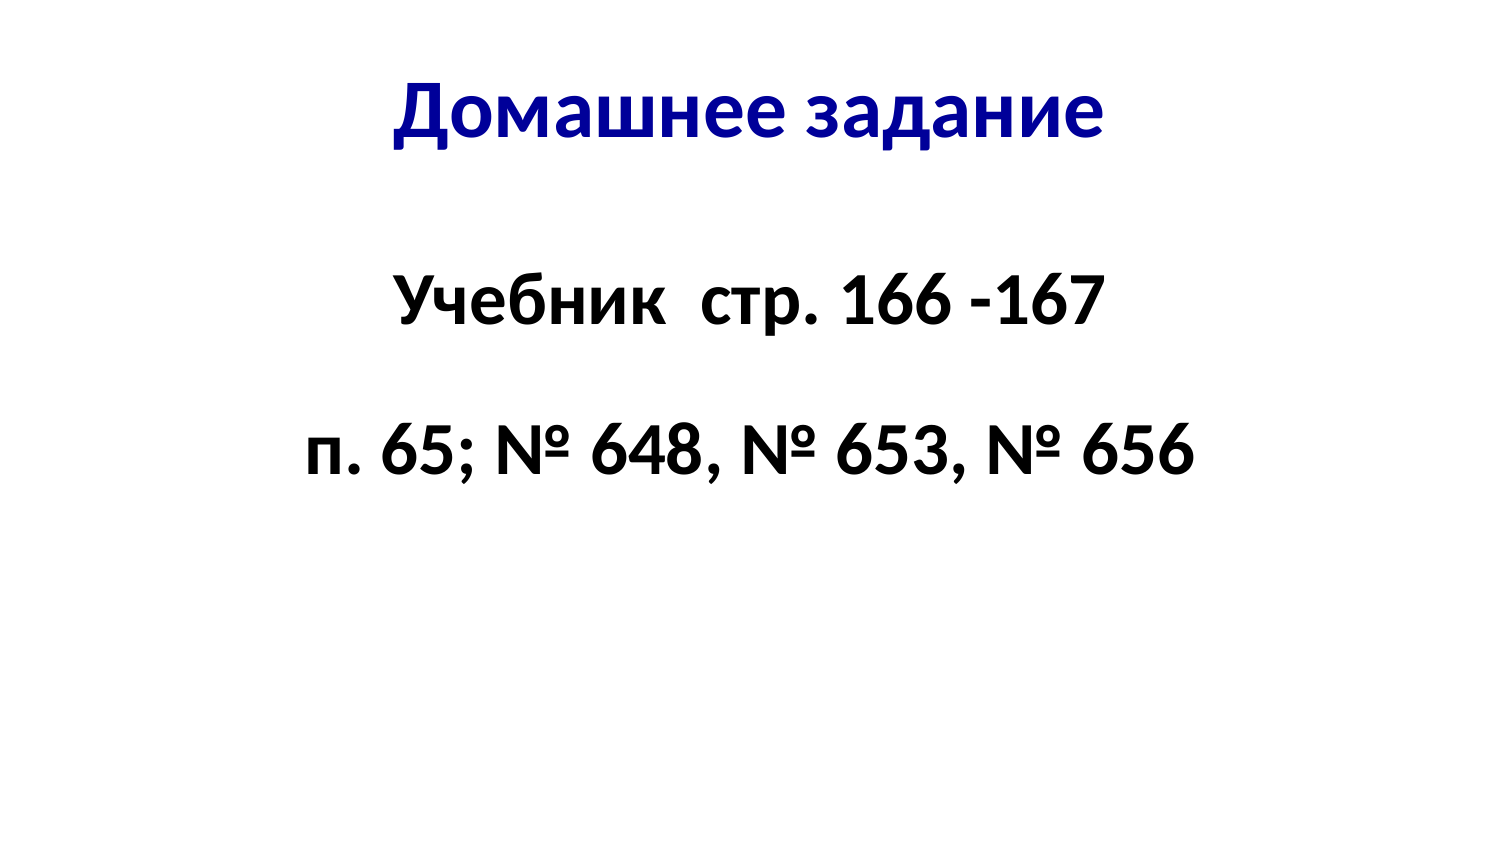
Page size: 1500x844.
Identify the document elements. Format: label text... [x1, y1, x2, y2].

list Учебник стр. 166 -167 п. 65; № 648, № 653, № 656 [75, 196, 1425, 754]
title Домашнее задание [75, 33, 1425, 175]
